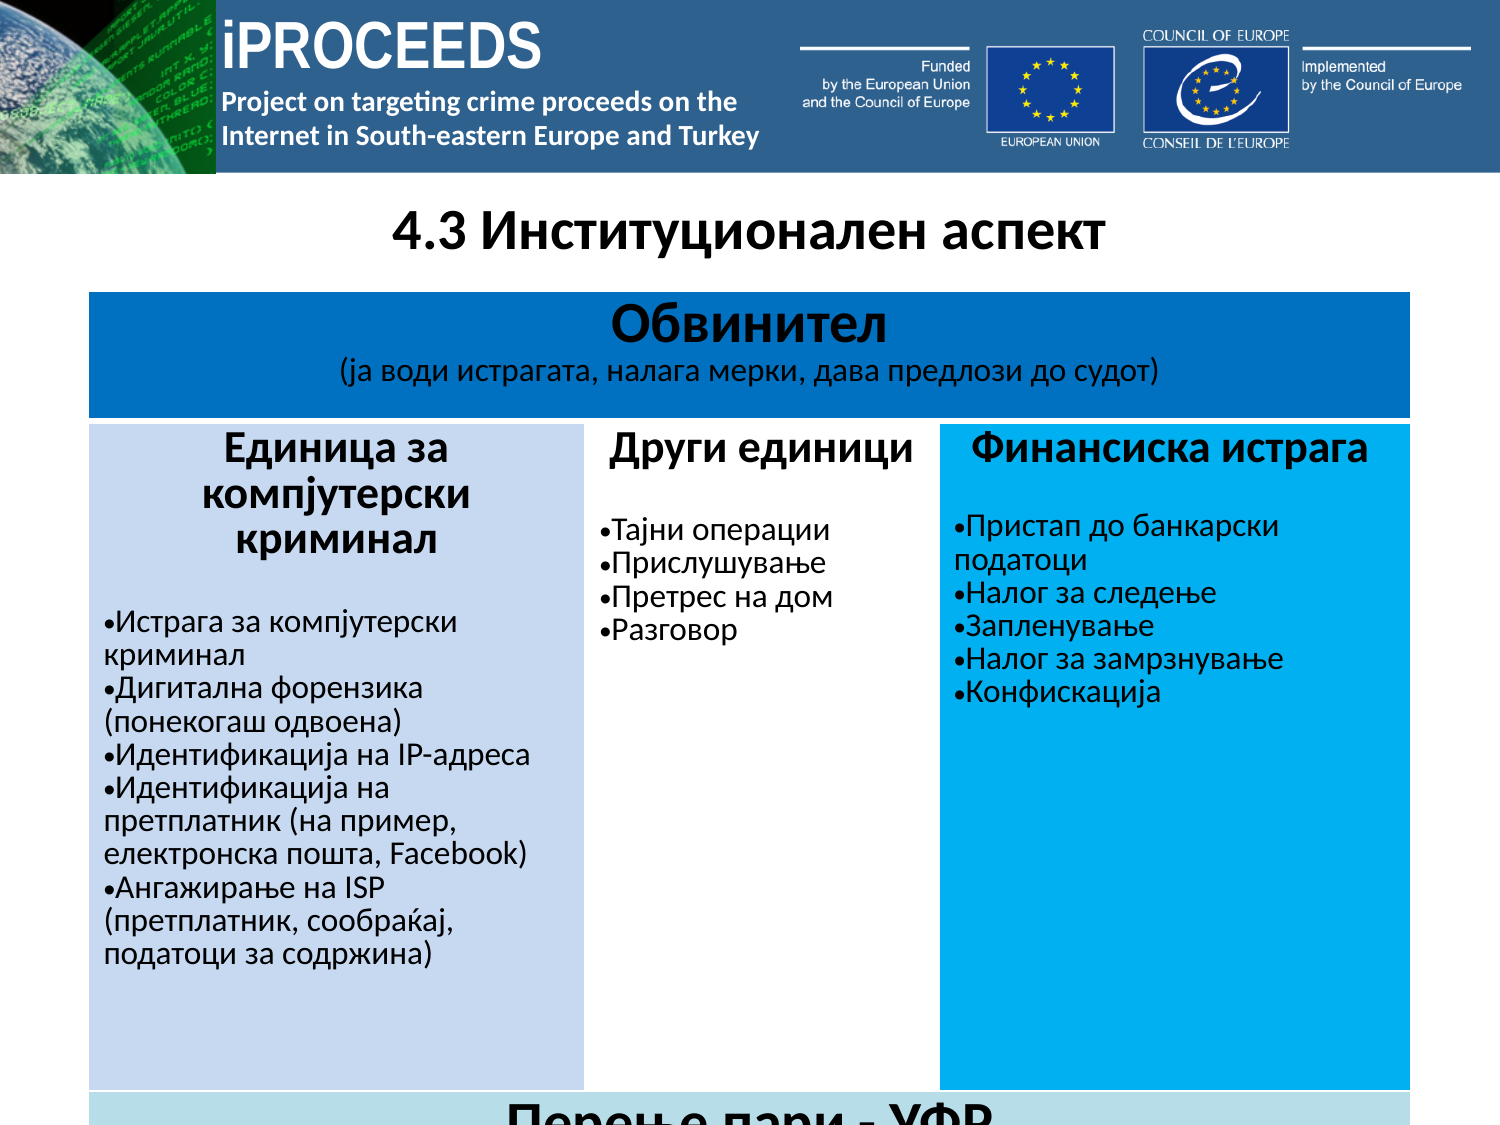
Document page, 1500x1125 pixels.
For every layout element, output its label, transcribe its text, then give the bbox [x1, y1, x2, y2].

table_cell Единица за компјутерски криминал Истрага за компјутерски криминал Дигитална форензика (понекогаш одвоена) Идентификација на IP-адреса Идентификација на претплатник (на пример, електронска пошта, Facebook) Ангажирање на ISP (претплатник, сообраќај, податоци за содржина) [89, 424, 584, 1090]
table_cell Перење пари - УФР STR-анализа пристап до банкарските податоци/анализа одложување на сомнителна финансиска трансакција [89, 1092, 1410, 1125]
table_header Обвинител (ја води истрагата, налага мерки, дава предлози до судот) [89, 292, 1410, 418]
table_cell Финансиска истрага Пристап до банкарски податоци Налог за следење Запленување Налог за замрзнување Конфискација [940, 424, 1410, 1090]
picture [0, 0, 216, 172]
title 4.3 Институционален аспект [0, 172, 1500, 279]
picture [800, 30, 1471, 148]
table_cell Други единици Тајни операции Прислушување Претрес на дом Разговор [585, 424, 938, 1090]
